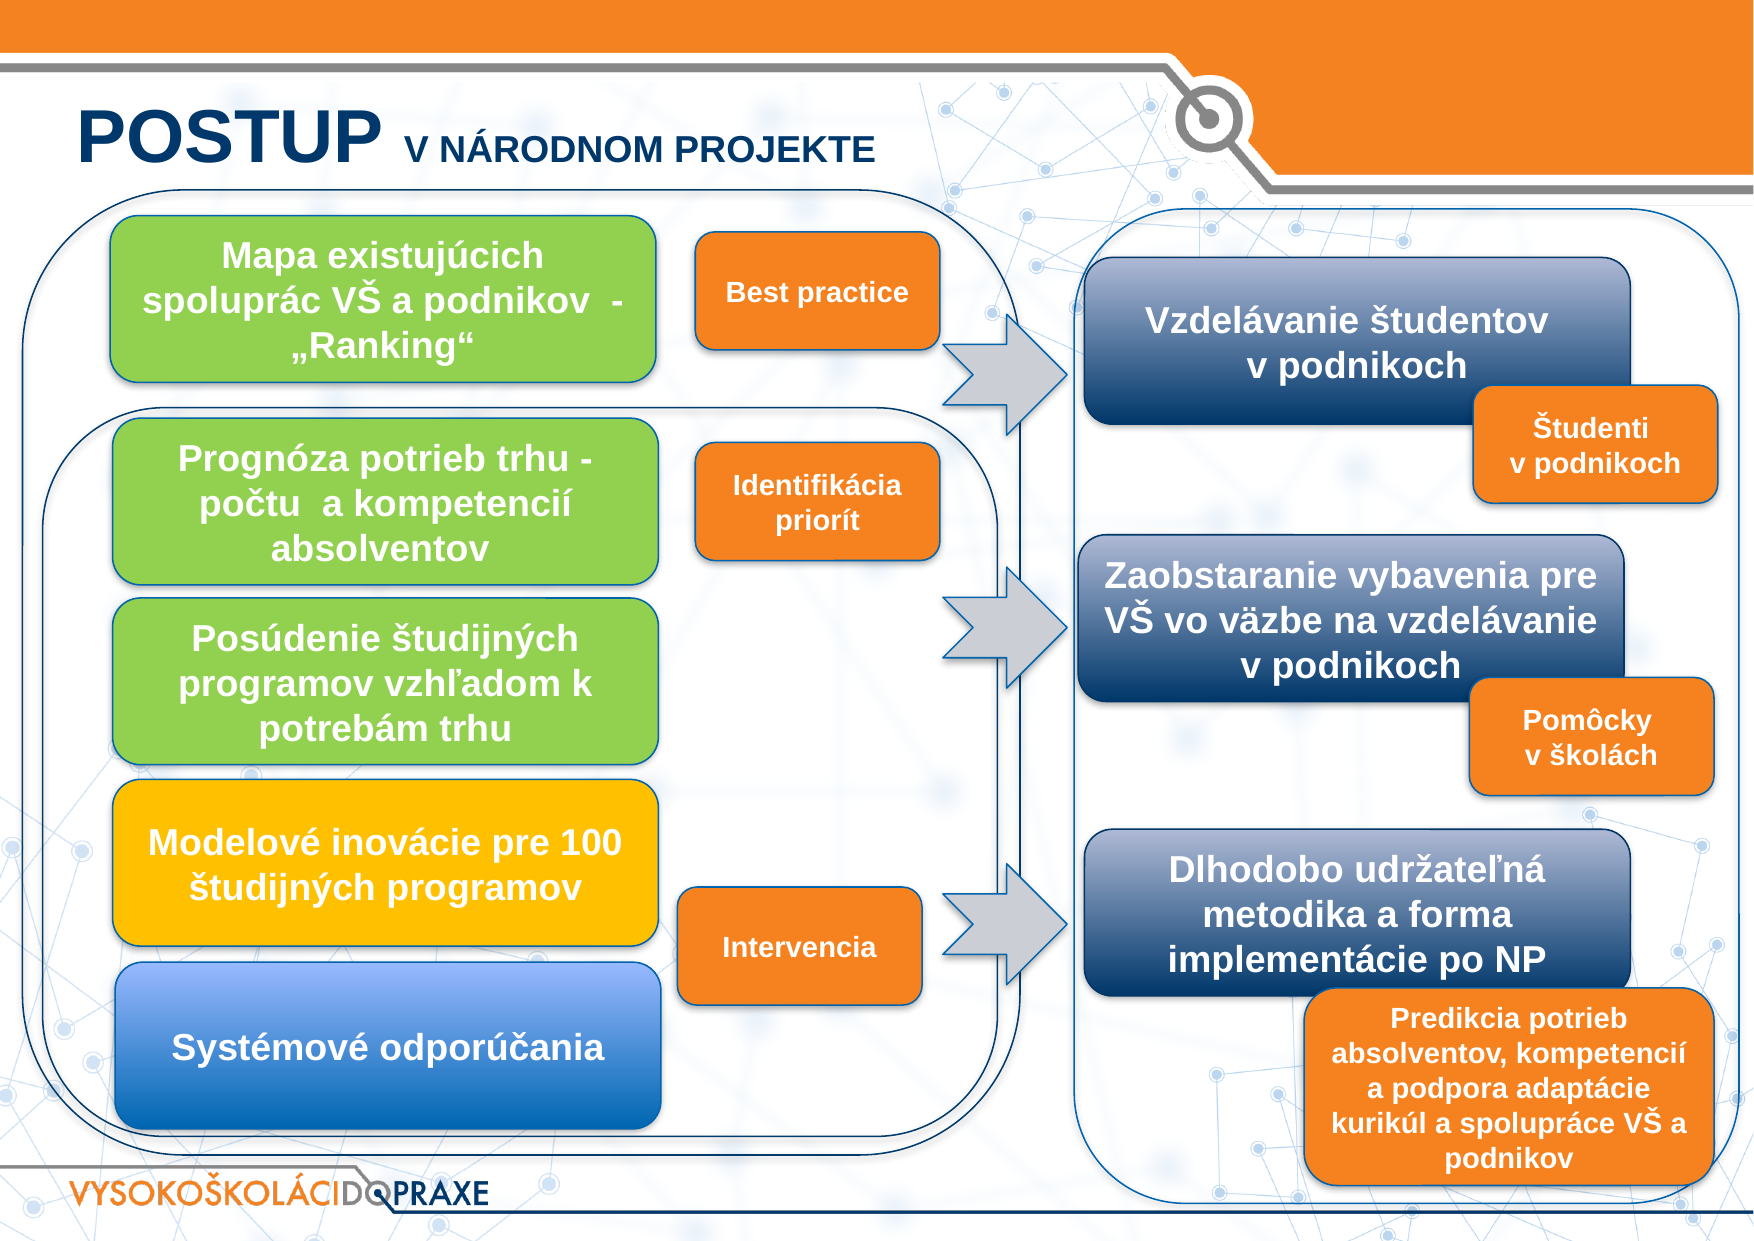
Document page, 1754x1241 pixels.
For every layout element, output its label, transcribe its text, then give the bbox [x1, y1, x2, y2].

text_box Intervencia [676, 886, 923, 1006]
text_box [942, 313, 1068, 436]
text_box [1073, 208, 1740, 1205]
text_box Prognóza potrieb trhu - počtu a kompetencií absolventov [111, 417, 660, 586]
text_box Dlhodobo udržateľná metodika a forma implementácie po NP [1083, 828, 1632, 997]
text_box Systémové odporúčania [114, 961, 662, 1130]
text_box [41, 406, 999, 1138]
text_box Zaobstaranie vybavenia pre VŠ vo väzbe na vzdelávanie v podnikoch [1077, 533, 1625, 703]
text_box Pomôcky v školách [1468, 676, 1715, 797]
text_box Študenti v podnikoch [1472, 384, 1719, 505]
text_box POSTUP V NÁRODNOM PROJEKTE [58, 53, 1126, 212]
text_box [942, 566, 1068, 689]
text_box Mapa existujúcich spoluprác VŠ a podnikov - „Ranking“ [109, 214, 657, 384]
text_box Identifikácia priorít [694, 441, 941, 562]
picture [0, 0, 1754, 1241]
text_box Vzdelávanie študentov v podnikoch [1083, 256, 1632, 425]
text_box Predikcia potrieb absolventov, kompetencií a podpora adaptácie kurikúl a spolupráce VŠ a podnikov [1303, 987, 1715, 1187]
text_box [21, 212, 1021, 1156]
text_box Best practice [694, 231, 941, 351]
text_box Modelové inovácie pre 100 študijných programov [111, 778, 660, 947]
text_box [942, 863, 1068, 986]
text_box Posúdenie študijných programov vzhľadom k potrebám trhu [111, 597, 660, 766]
